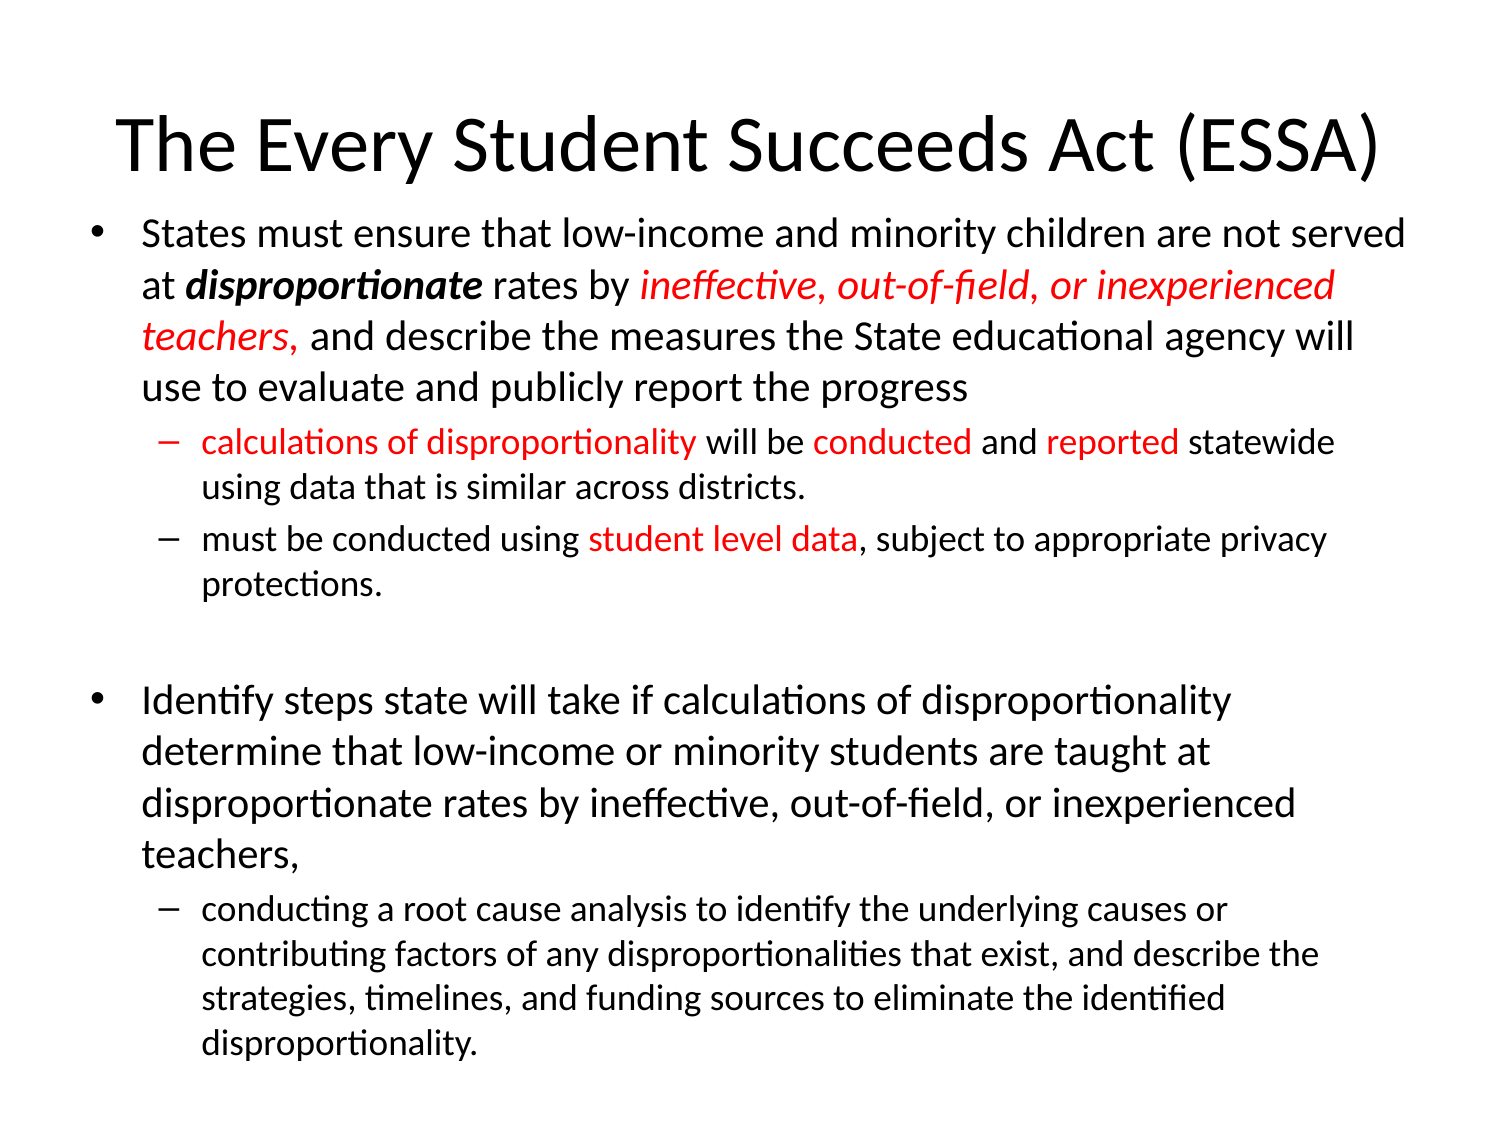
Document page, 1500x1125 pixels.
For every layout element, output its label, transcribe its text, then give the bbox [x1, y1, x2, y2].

list States must ensure that low-income and minority children are not served at disproportionate rates by ineffective, out-of-field, or inexperienced teachers, and describe the measures the State educational agency will use to evaluate and publicly report the progress calculations of disproportionality will be conducted and reported statewide using data that is similar across districts. must be conducted using student level data, subject to appropriate privacy protections. Identify steps state will take if calculations of disproportionality determine that low-income or minority students are taught at disproportionate rates by ineffective, out-of-field, or inexperienced teachers, conducting a root cause analysis to identify the underlying causes or contributing factors of any disproportionalities that exist, and describe the strategies, timelines, and funding sources to eliminate the identified disproportionality. [75, 197, 1425, 1082]
title The Every Student Succeeds Act (ESSA) [75, 45, 1425, 197]
